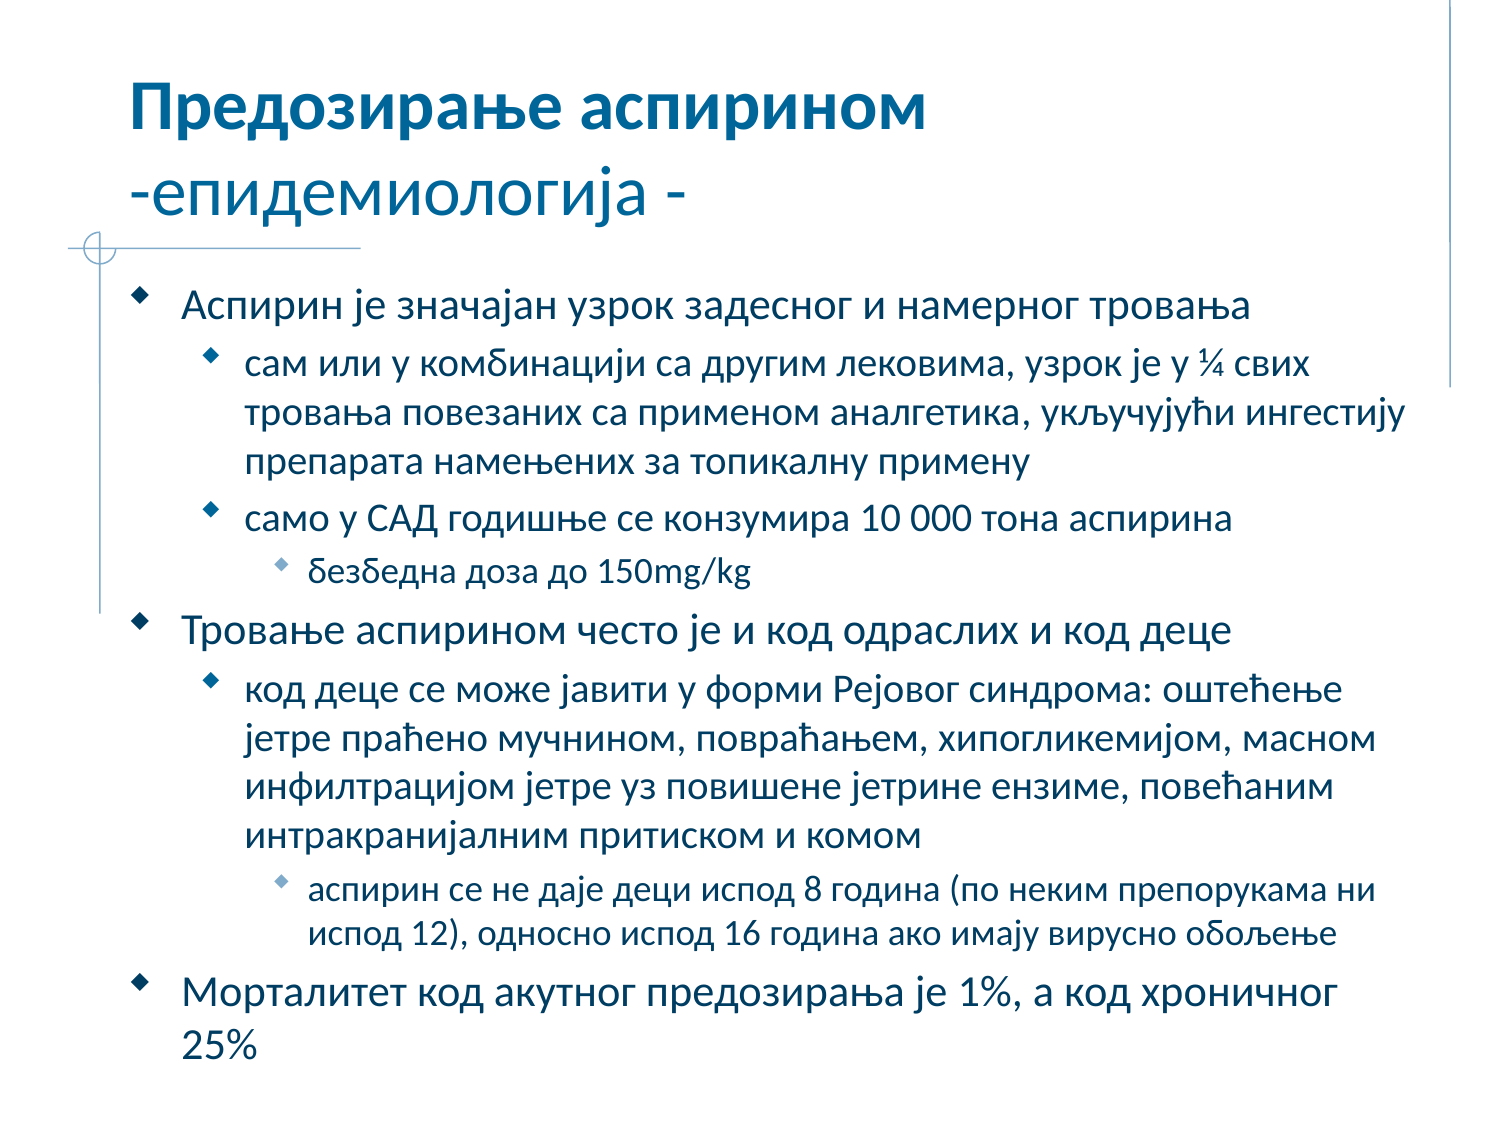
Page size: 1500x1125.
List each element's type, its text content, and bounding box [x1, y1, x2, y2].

list Аспирин је значајан узрок задесног и намерног тровања сам или у комбинацији са другим лековима, узрок је у ¼ свих тровања повезаних са применом аналгетика, укључујући ингестију препарата намењених за топикалну примену само у САД годишње се конзумира 10 000 тона аспирина безбедна доза до 150mg/kg Тровање аспирином често је и код одраслих и код деце код деце се може јавити у форми Рејовог синдрома: оштећење јетре праћено мучнином, повраћањем, хипогликемијом, масном инфилтрацијом јетре уз повишене јетрине ензиме, повећаним интракранијалним притиском и комом аспирин се не даје деци испод 8 година (по неким препорукама ни испод 12), односно испод 16 година ако имају вирусно обољење Морталитет код акутног предозирања је 1%, а код хроничног 25% [111, 266, 1436, 1083]
title Предозирање аспирином -епидемиологија - [113, 49, 1436, 238]
